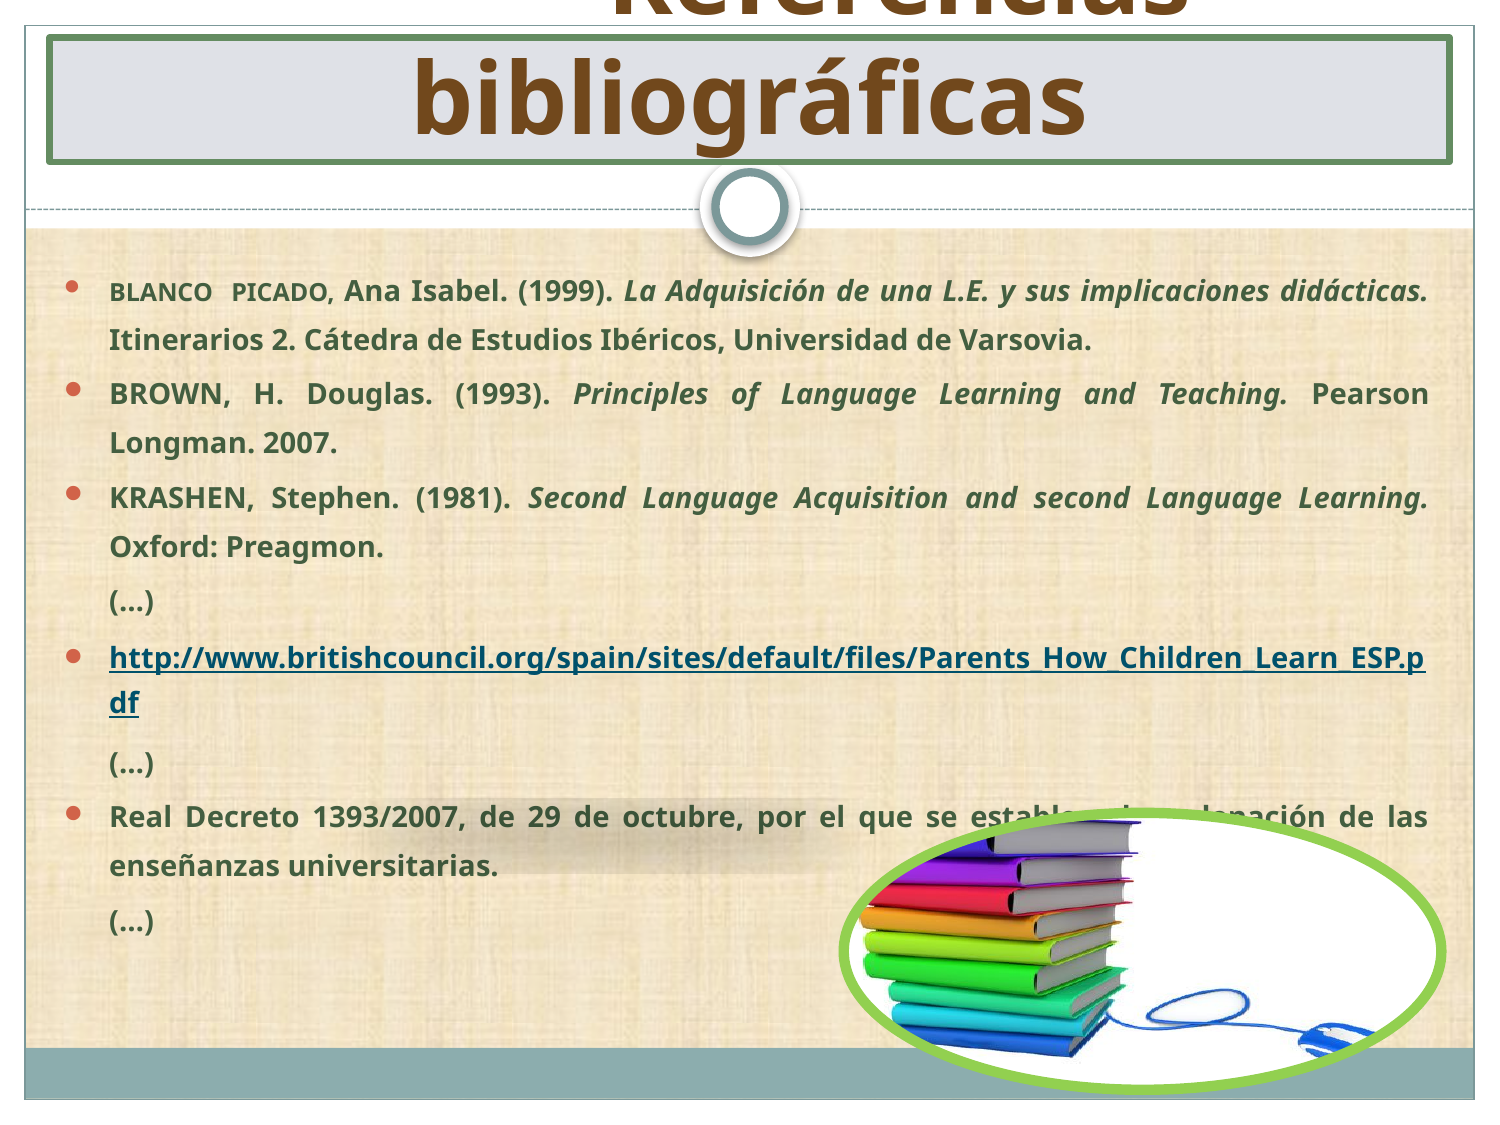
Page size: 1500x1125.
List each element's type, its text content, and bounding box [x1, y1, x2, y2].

picture [843, 812, 1442, 1091]
title Referencias bibliográficas [49, 37, 1450, 162]
list BLANCO PICADO, Ana Isabel. (1999). La Adquisición de una L.E. y sus implicaciones didácticas. Itinerarios 2. Cátedra de Estudios Ibéricos, Universidad de Varsovia. BROWN, H. Douglas. (1993). Principles of Language Learning and Teaching. Pearson Longman. 2007. KRASHEN, Stephen. (1981). Second Language Acquisition and second Language Learning. Oxford: Preagmon. (…) http://www.britishcouncil.org/spain/sites/default/files/Parents_How_Children_Learn_ESP.pdf (…) Real Decreto 1393/2007, de 29 de octubre, por el que se establece la ordenación de las enseñanzas universitarias. (…) [49, 250, 1445, 1102]
